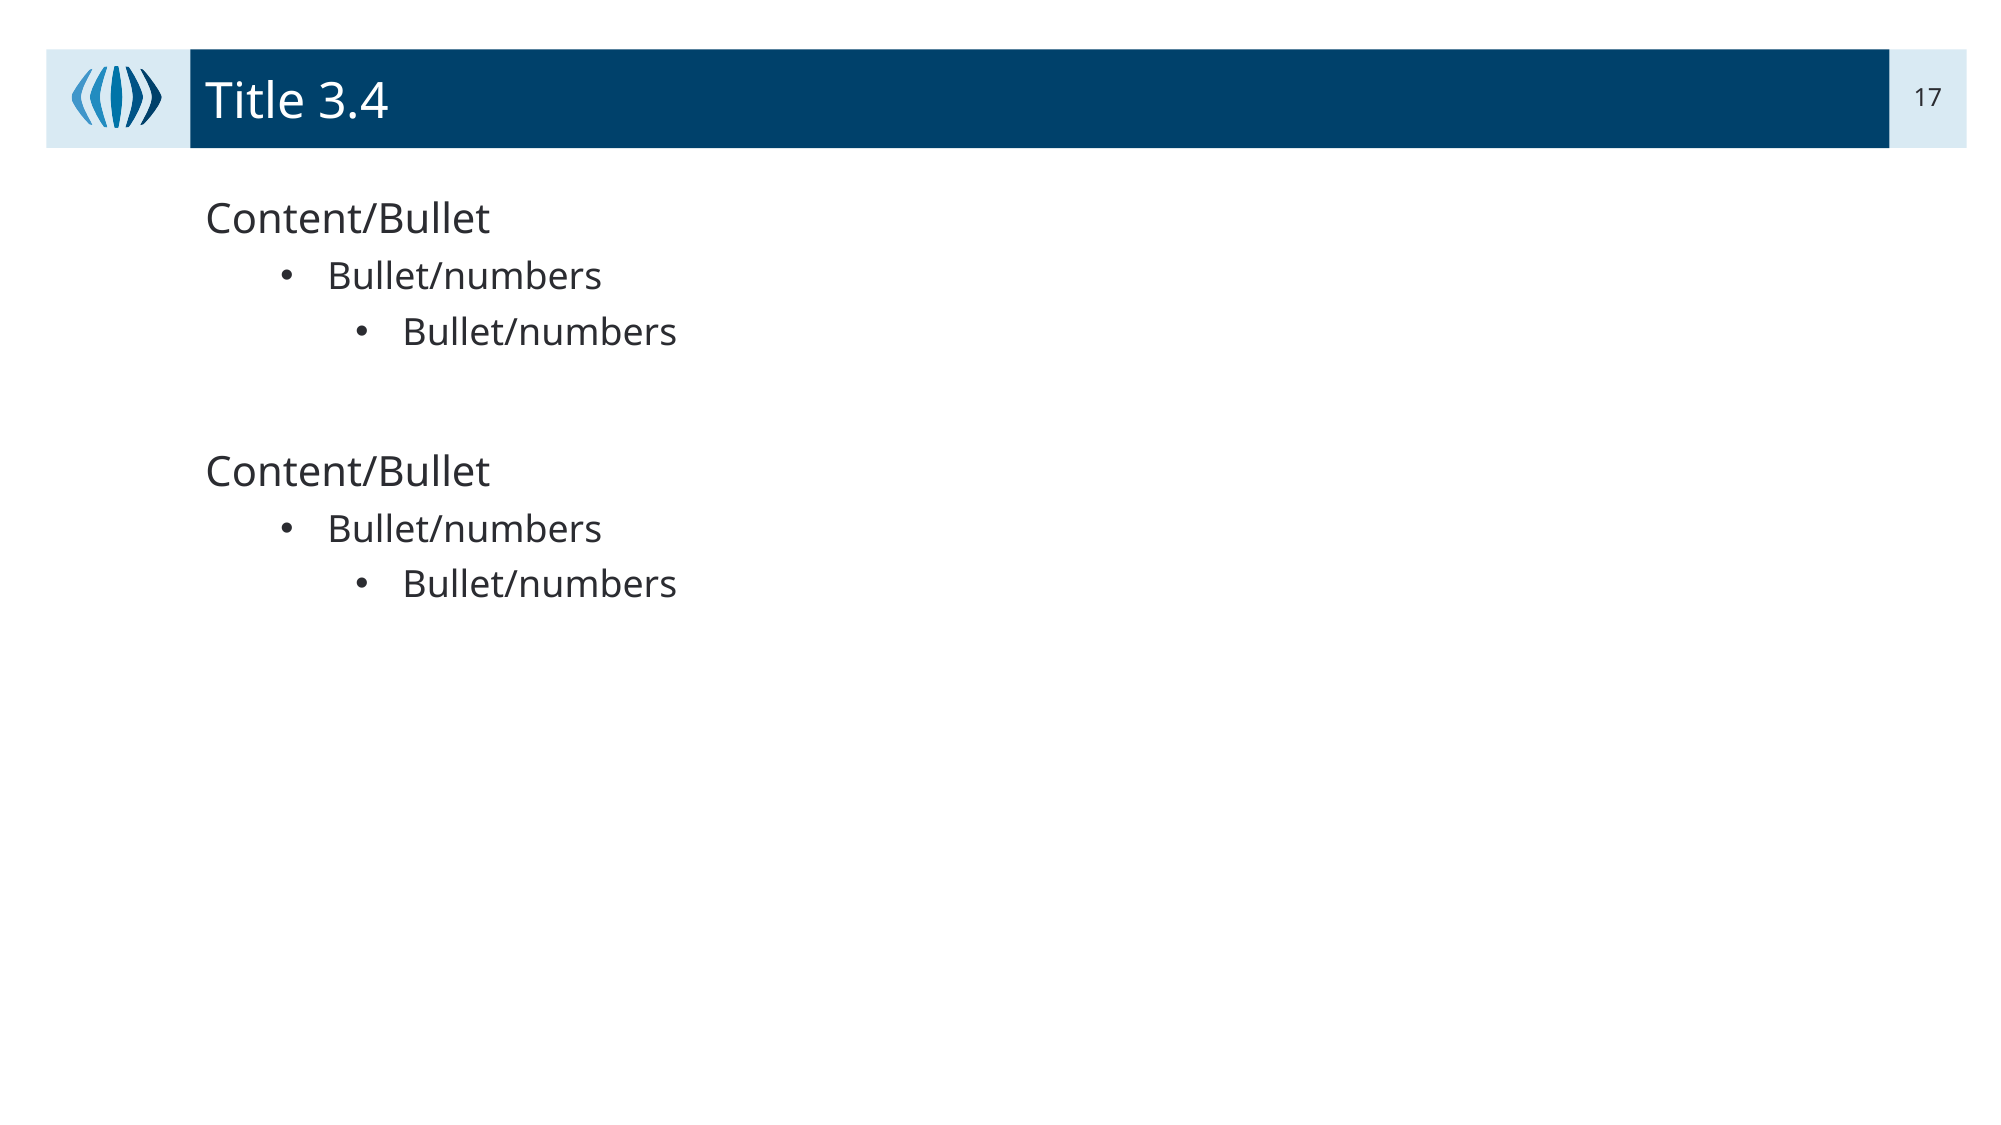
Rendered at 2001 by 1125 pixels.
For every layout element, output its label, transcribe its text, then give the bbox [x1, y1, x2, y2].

title Title 3.4 [190, 49, 1890, 149]
picture [71, 66, 166, 135]
list Content/Bullet Bullet/numbers Bullet/numbers Content/Bullet Bullet/numbers Bullet/numbers [190, 184, 1863, 1034]
